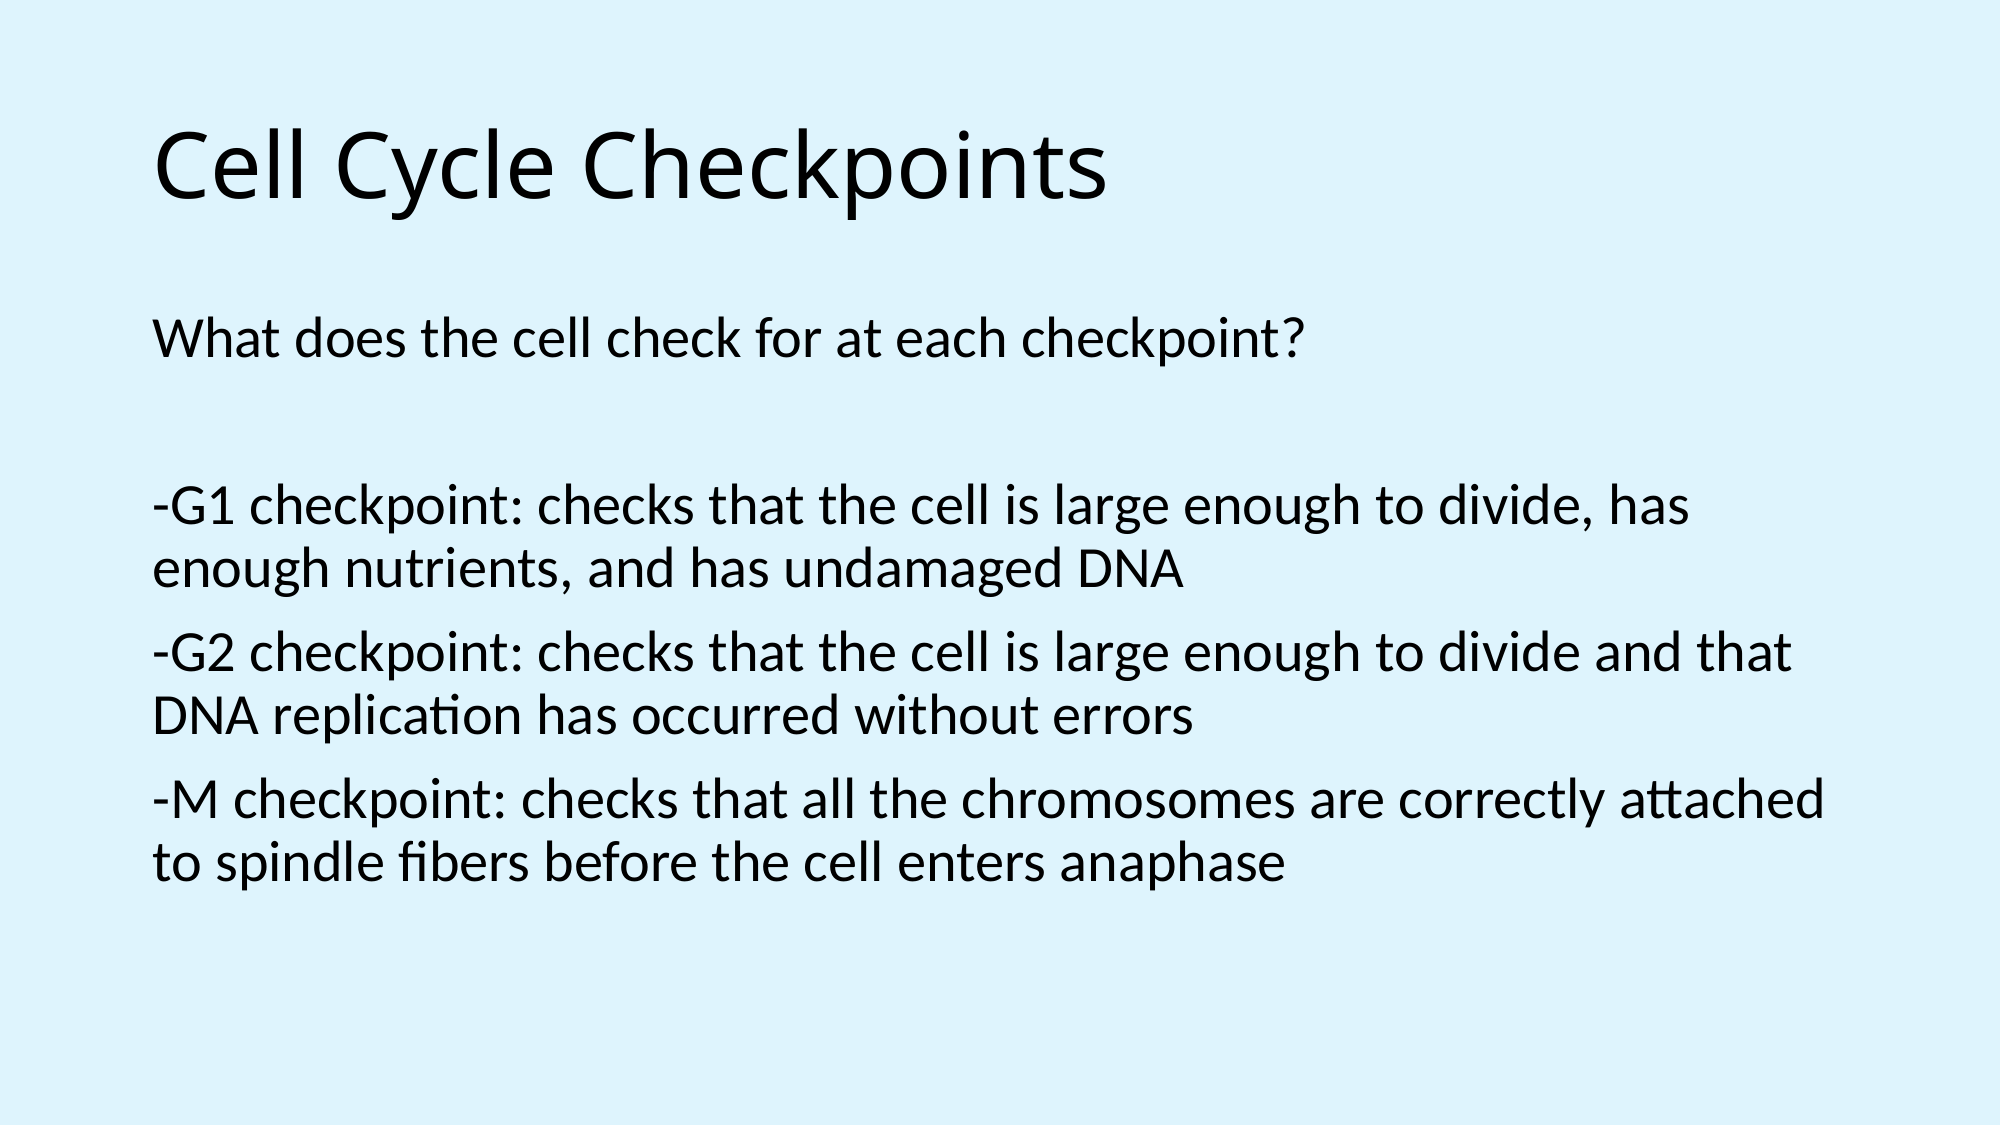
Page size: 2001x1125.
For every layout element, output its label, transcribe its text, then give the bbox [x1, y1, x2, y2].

list What does the cell check for at each checkpoint? -G1 checkpoint: checks that the cell is large enough to divide, has enough nutrients, and has undamaged DNA -G2 checkpoint: checks that the cell is large enough to divide and that DNA replication has occurred without errors -M checkpoint: checks that all the chromosomes are correctly attached to spindle fibers before the cell enters anaphase [137, 299, 1863, 1014]
title Cell Cycle Checkpoints [137, 59, 1863, 278]
